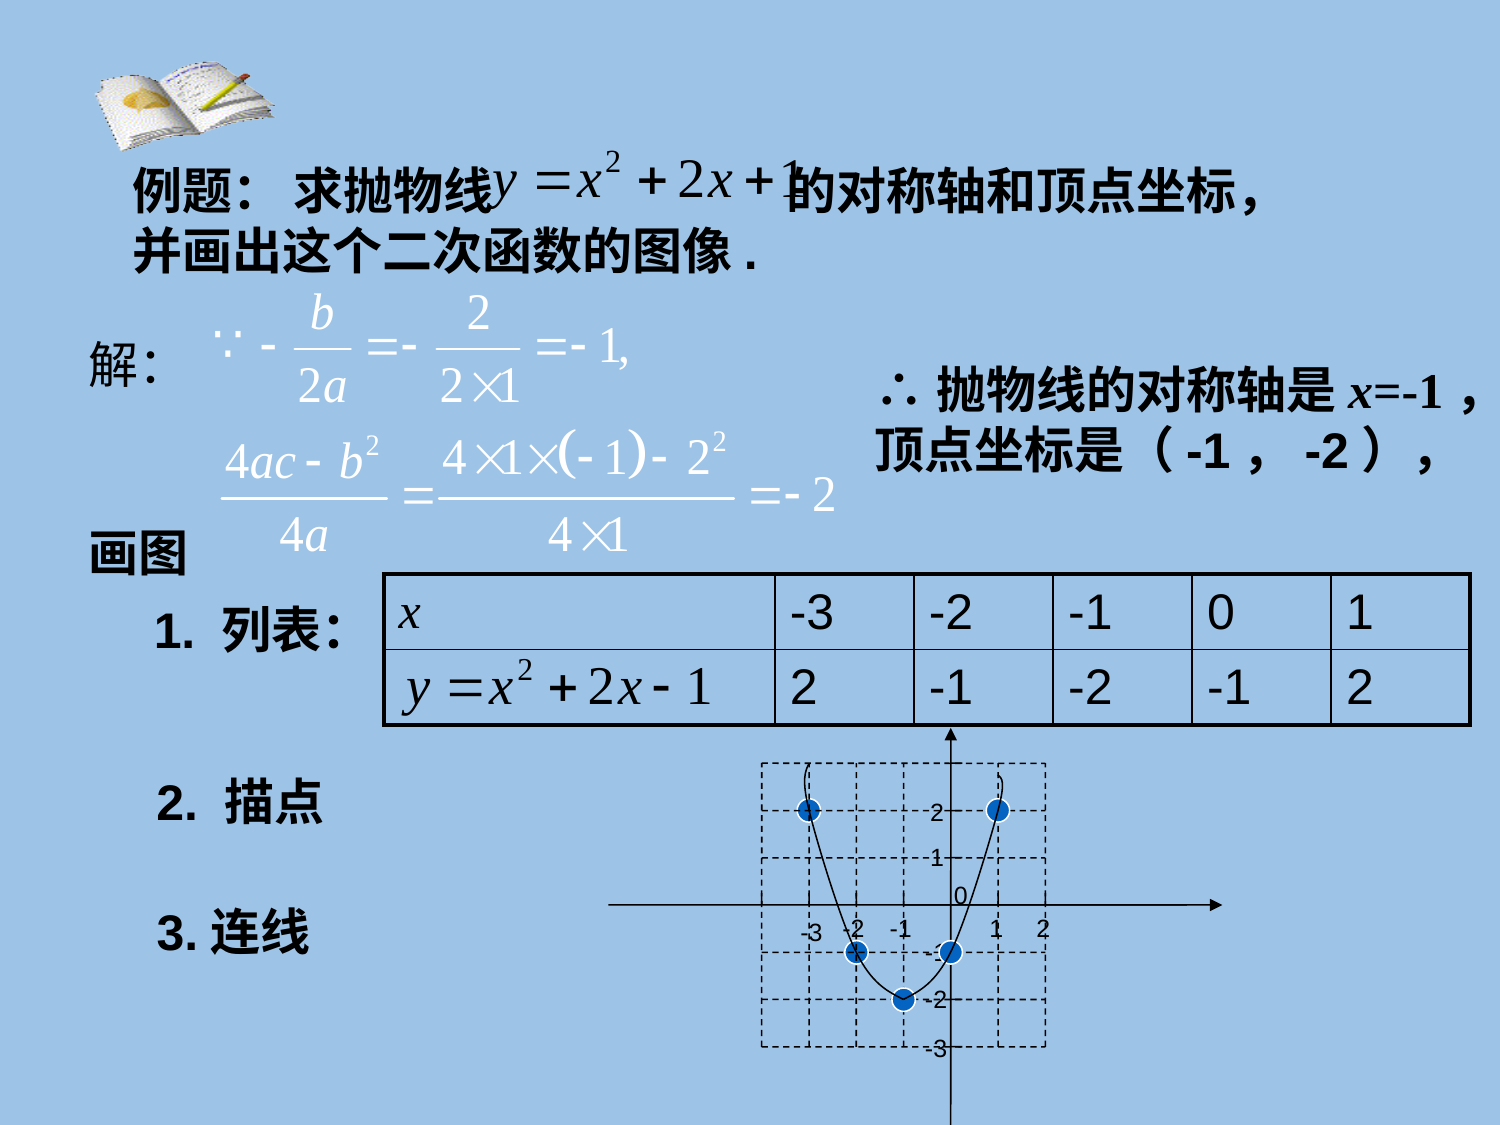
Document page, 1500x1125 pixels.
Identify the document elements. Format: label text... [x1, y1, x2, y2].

table_header x [386, 576, 774, 649]
text_box 画图 [74, 514, 204, 589]
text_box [608, 727, 1223, 1125]
text_box 解： [74, 326, 204, 401]
table_header -1 [1054, 576, 1191, 649]
text_box 1. 列表： [139, 591, 382, 666]
table_cell -1 [915, 650, 1052, 723]
text_box ∴抛物线的对称轴是x=-1， 顶点坐标是（-1，-2）， [859, 351, 1500, 487]
table_cell [386, 650, 392, 723]
table_cell 2 [1332, 650, 1468, 723]
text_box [213, 279, 844, 563]
picture [88, 42, 289, 156]
table_header 1 [1332, 576, 1468, 649]
text_box 例题： 求抛物线 的对称轴和顶点坐标， 并画出这个二次函数的图像. [117, 152, 1301, 288]
table_cell [716, 650, 774, 723]
text_box 3.连线 [141, 892, 326, 968]
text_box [392, 645, 716, 728]
table_cell 2 [776, 650, 913, 723]
table_cell -1 [1193, 650, 1330, 723]
table_header 0 [1193, 576, 1330, 649]
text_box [478, 137, 810, 222]
table_header -3 [776, 576, 913, 649]
text_box 2. 描点 [141, 763, 339, 838]
table_header -2 [915, 576, 1052, 649]
table_cell -2 [1054, 650, 1191, 723]
